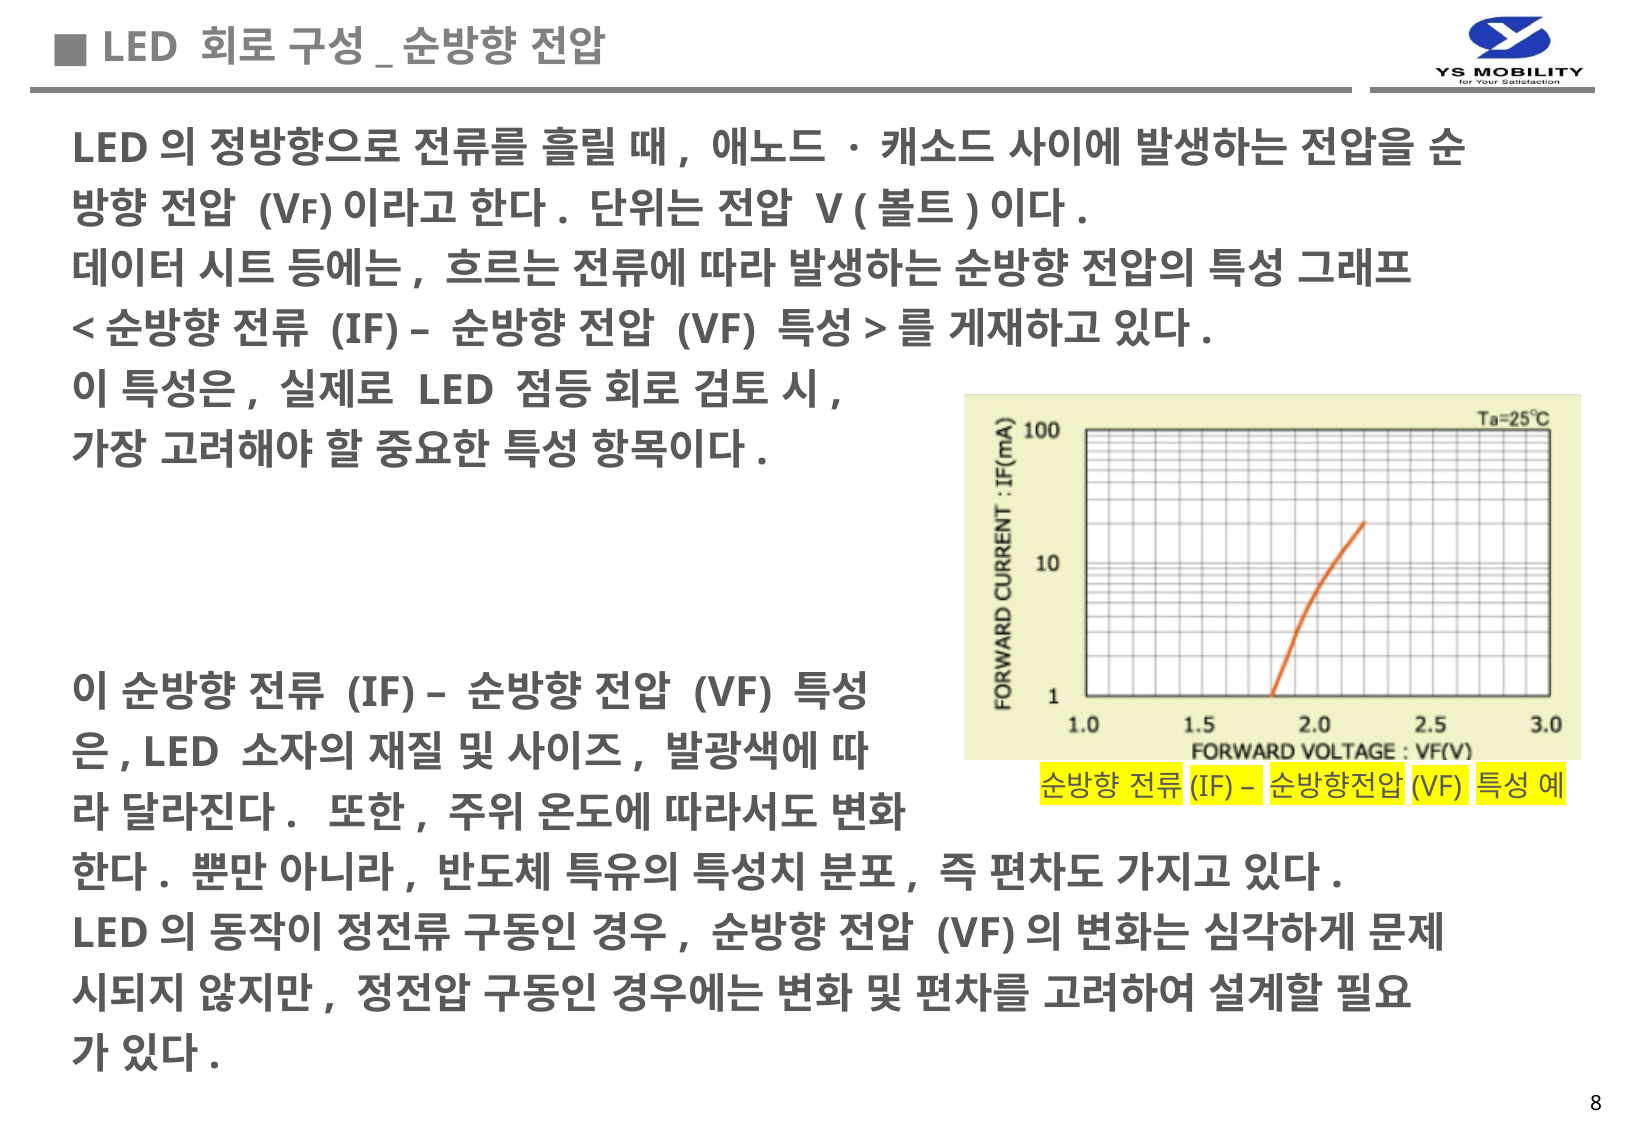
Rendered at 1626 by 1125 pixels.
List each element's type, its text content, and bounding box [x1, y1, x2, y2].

text_box 순방향 전류(IF) – 순방향전압(VF) 특성 예 [971, 768, 1581, 810]
picture [1414, 14, 1586, 87]
text_box LED의 정방향으로 전류를 흘릴 때, 애노드 · 캐소드 사이에 발생하는 전압을 순 방향 전압 (VF)이라고 한다. 단위는 전압 V (볼트)이다. 데이터 시트 등에는, 흐르는 전류에 따라 발생하는 순방향 전압의 특성 그래프 <순방향 전류 (IF) – 순방향 전압 (VF) 특성>를 게재하고 있다. 이 특성은, 실제로 LED 점등 회로 검토 시, 가장 고려해야 할 중요한 특성 항목이다. 이 순방향 전류 (IF) – 순방향 전압 (VF) 특성 은, LED 소자의 재질 및 사이즈, 발광색에 따 라 달라진다. 또한, 주위 온도에 따라서도 변화 한다. 뿐만 아니라, 반도체 특유의 특성치 분포, 즉 편차도 가지고 있다. LED의 동작이 정전류 구동인 경우, 순방향 전압 (VF)의 변화는 심각하게 문제 시되지 않지만, 정전압 구동인 경우에는 변화 및 편차를 고려하여 설계할 필요 가 있다. [56, 113, 1569, 1085]
picture [964, 393, 1581, 760]
text_box ■ LED 회로 구성_순방향 전압 [36, 12, 1262, 78]
